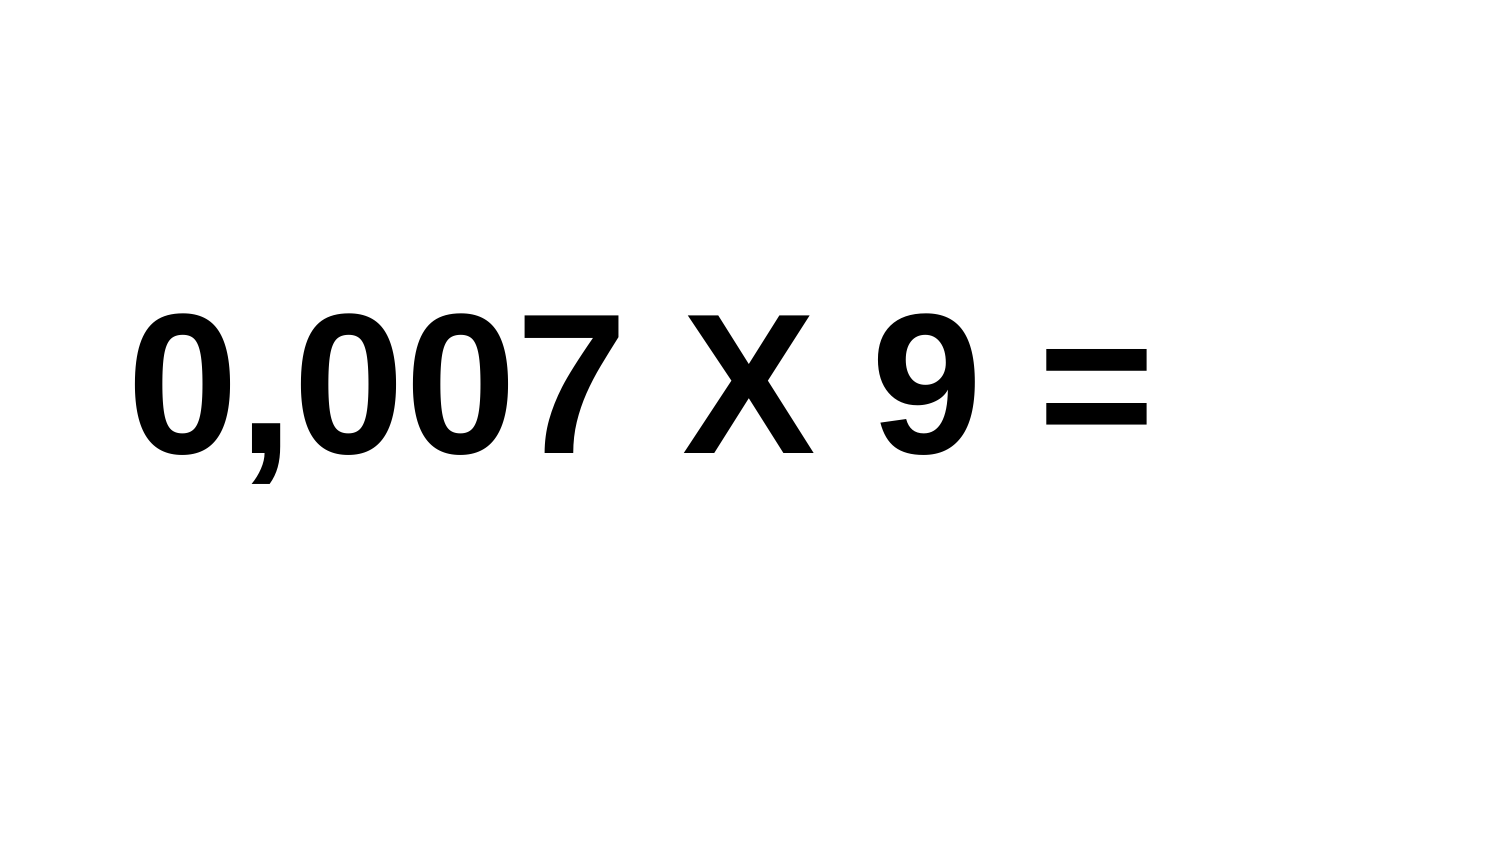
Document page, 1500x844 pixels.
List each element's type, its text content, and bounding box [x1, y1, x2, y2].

text_box 0,007 X 9 = [112, 318, 1388, 509]
